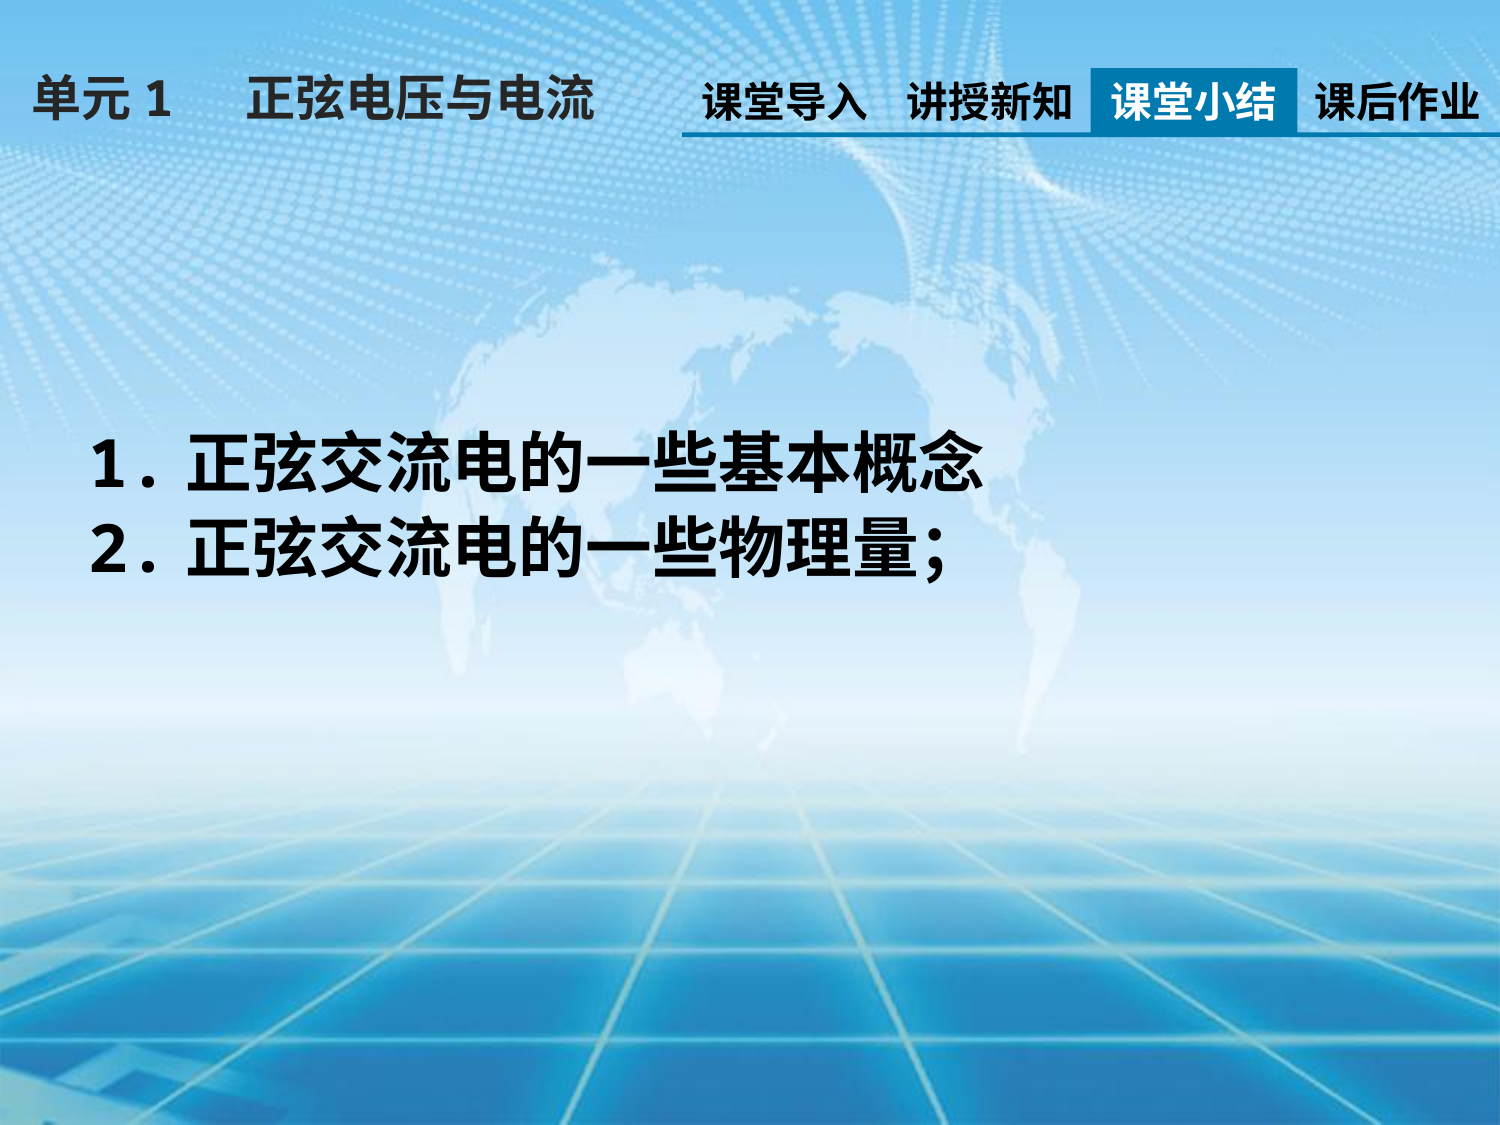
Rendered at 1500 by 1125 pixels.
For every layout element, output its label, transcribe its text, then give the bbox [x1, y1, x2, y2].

text_box 1.正弦交流电的一些基本概念 2.正弦交流电的一些物理量； [73, 422, 1428, 816]
picture [0, 0, 1500, 1125]
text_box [16, 59, 1500, 135]
